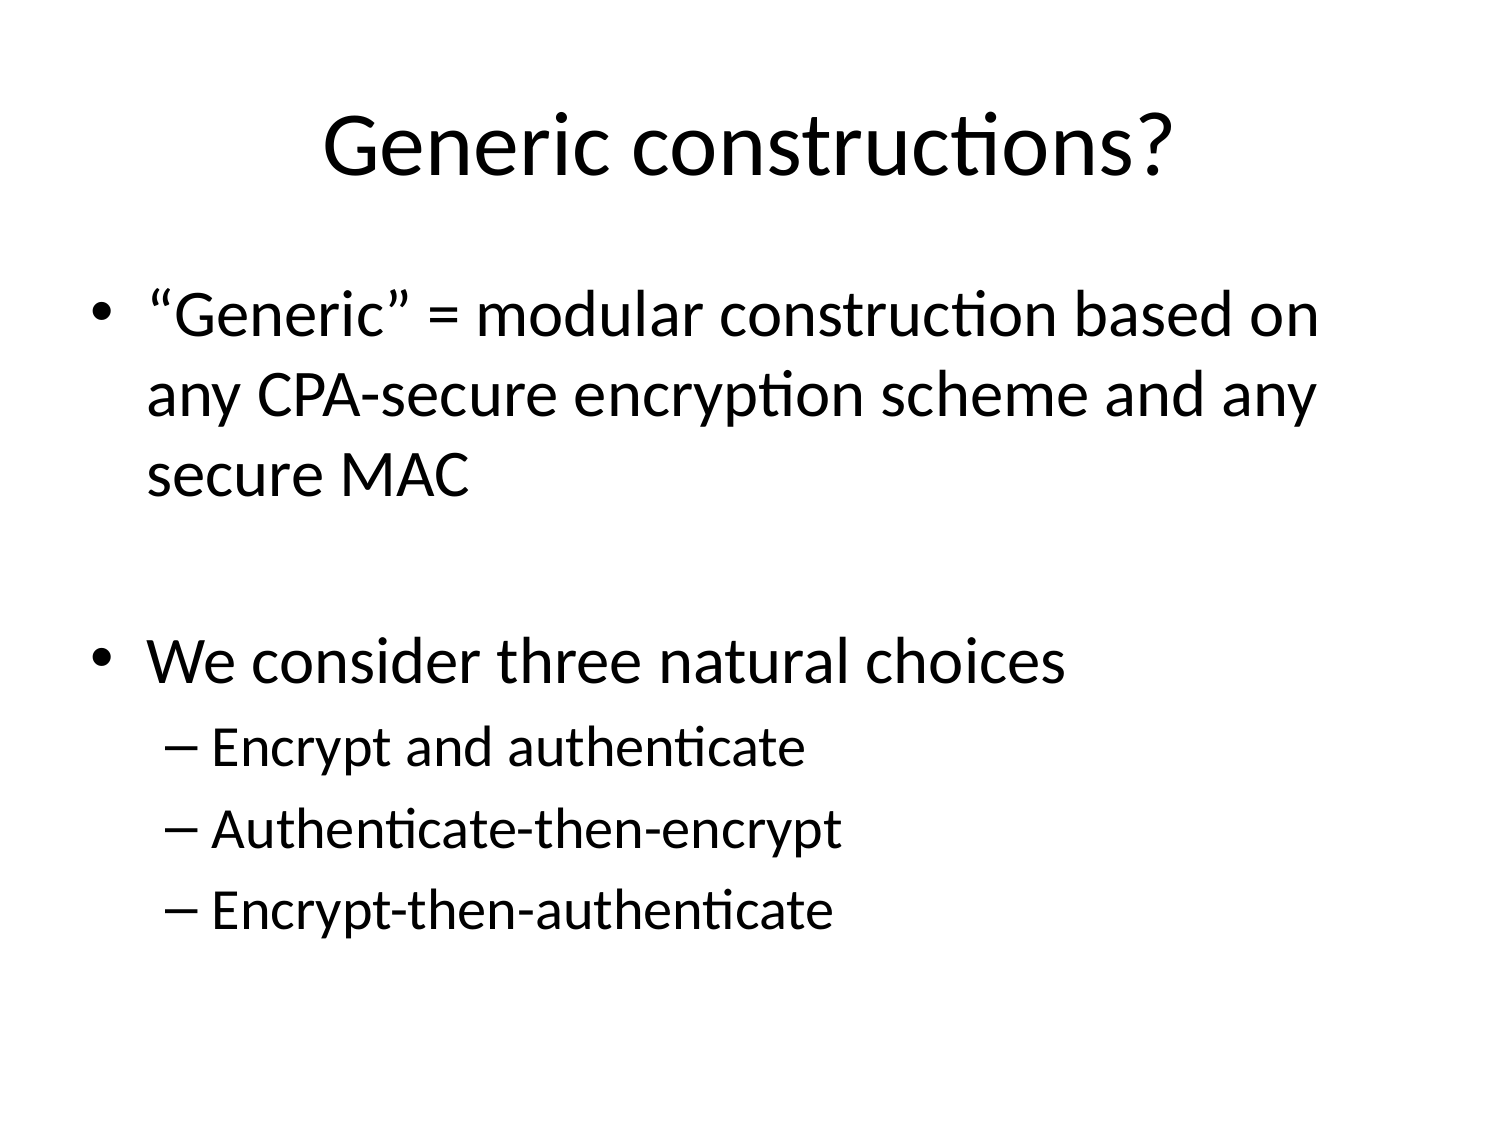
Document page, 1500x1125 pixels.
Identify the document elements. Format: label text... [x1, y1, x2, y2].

list “Generic” = modular construction based on any CPA-secure encryption scheme and any secure MAC We consider three natural choices Encrypt and authenticate Authenticate-then-encrypt Encrypt-then-authenticate [75, 262, 1425, 1005]
title Generic constructions? [75, 45, 1425, 233]
